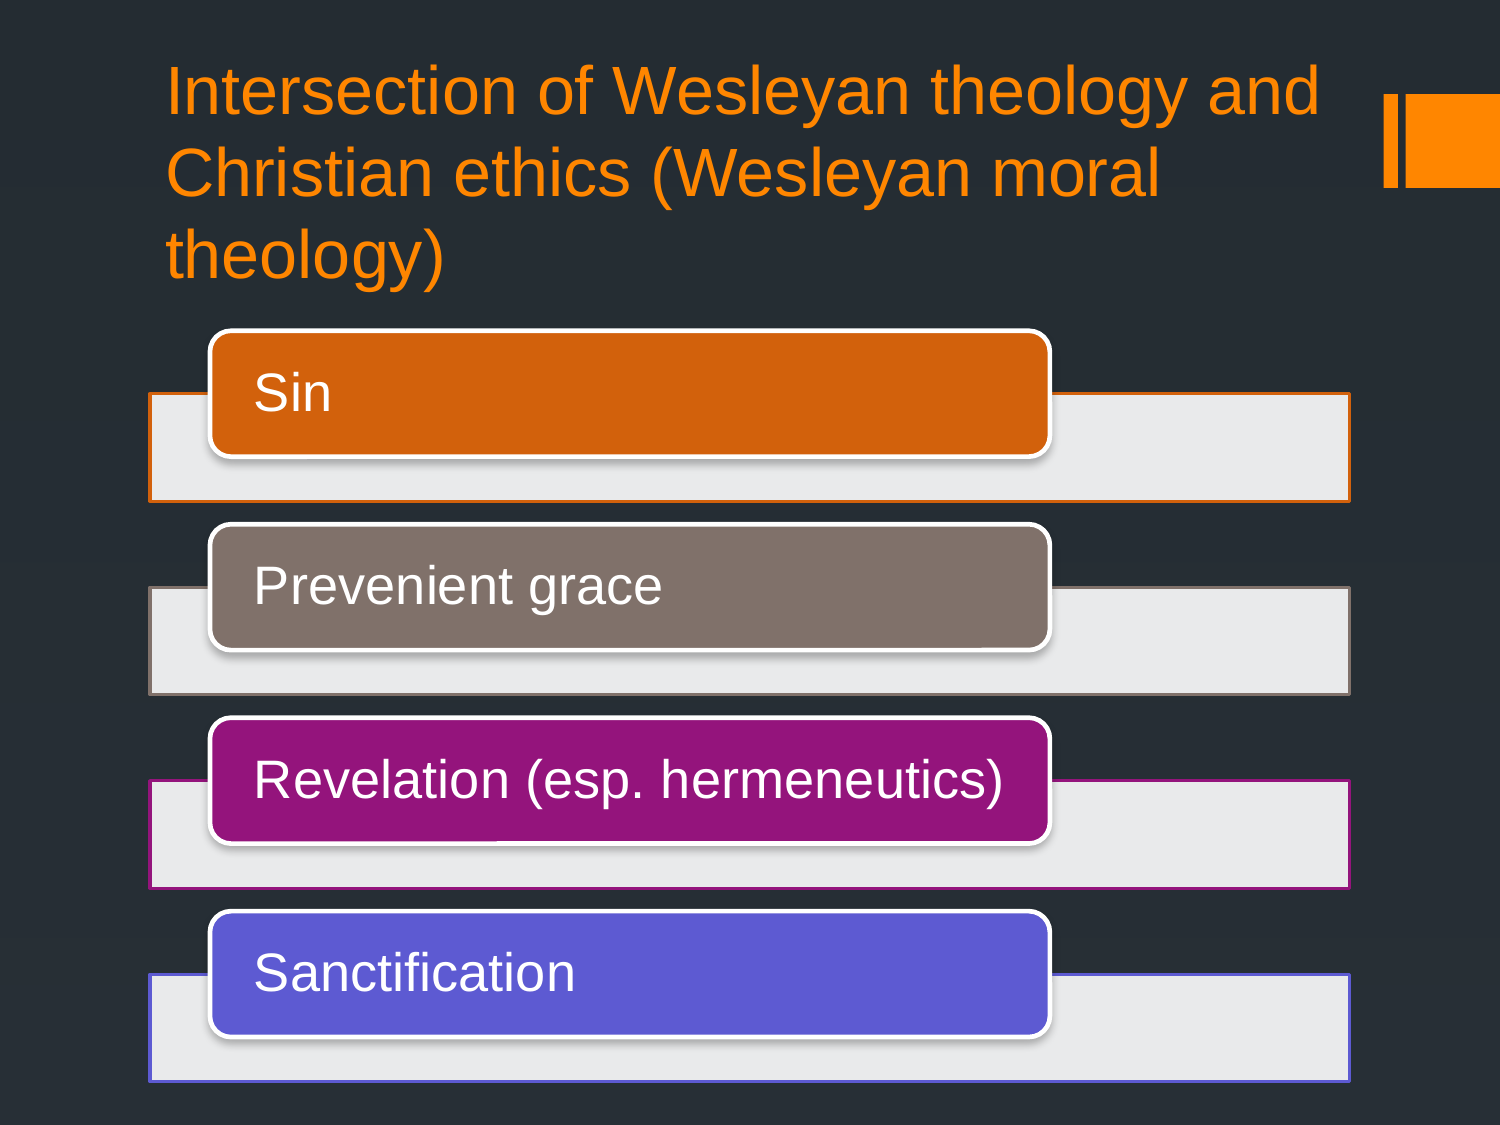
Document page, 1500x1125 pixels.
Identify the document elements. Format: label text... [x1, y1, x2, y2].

title Intersection of Wesleyan theology and Christian ethics (Wesleyan moral theology) [150, 37, 1350, 300]
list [149, 324, 1351, 1088]
